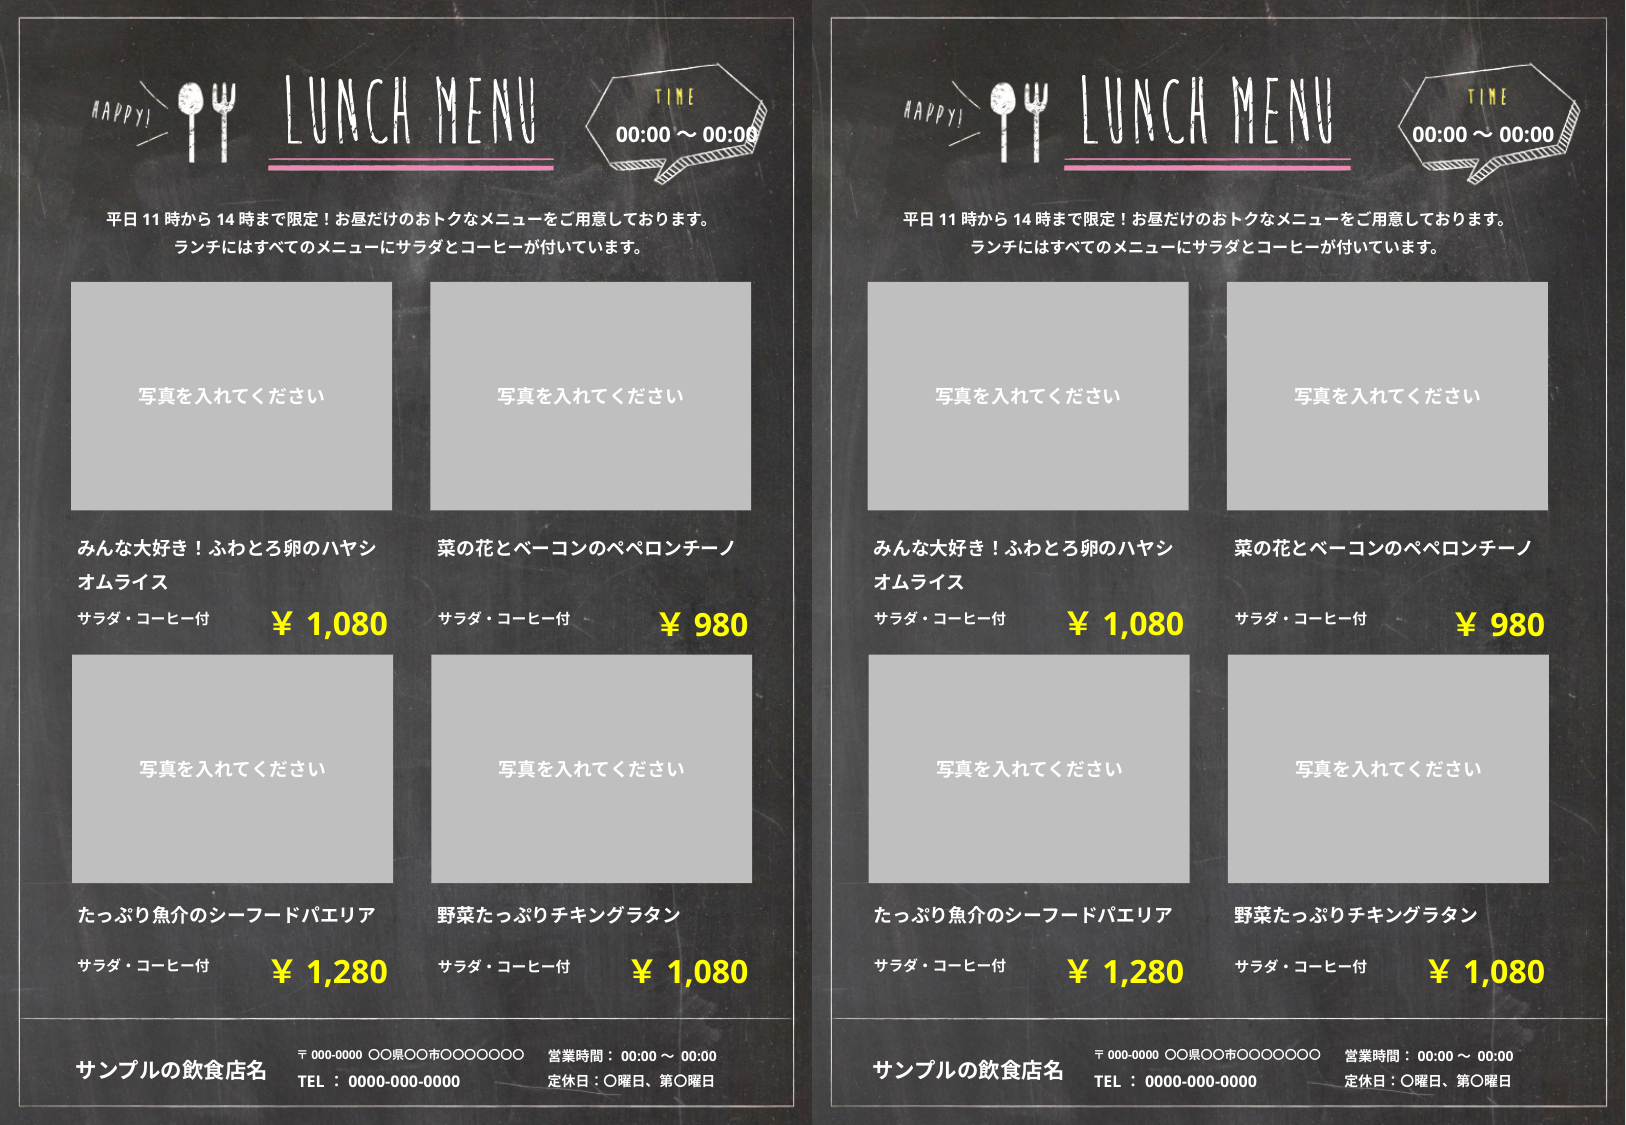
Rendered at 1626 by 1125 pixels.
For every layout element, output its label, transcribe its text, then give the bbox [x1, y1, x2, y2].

text_box 営業時間：00:00～ 00:00 定休日：〇曜日、第〇曜日 [1329, 1031, 1531, 1097]
text_box 平日11時から14時まで限定！お昼だけのおトクなメニューをご用意しております。 ランチにはすべてのメニューにサラダとコーヒーが付いています。 [867, 192, 1548, 265]
text_box 〒000-0000 〇〇県〇〇市〇〇〇〇〇〇〇 [281, 1033, 533, 1070]
text_box ￥1,080 [601, 924, 764, 998]
text_box サラダ・コーヒー付 [858, 940, 1076, 983]
text_box ￥1,280 [1039, 924, 1200, 997]
picture [0, 0, 1626, 1125]
text_box たっぷり魚介のシーフードパエリア [858, 885, 1198, 934]
text_box サラダ・コーヒー付 [423, 593, 640, 635]
text_box 営業時間：00:00～ 00:00 定休日：〇曜日、第〇曜日 [533, 1031, 735, 1097]
text_box 〒000-0000 〇〇県〇〇市〇〇〇〇〇〇〇 [1078, 1033, 1329, 1070]
text_box 菜の花とベーコンのペペロンチーノ [1219, 518, 1559, 567]
text_box 写真を入れてください [430, 654, 753, 884]
text_box サンプルの飲食店名 [60, 1037, 282, 1091]
text_box 写真を入れてください [1227, 654, 1550, 884]
text_box 写真を入れてください [868, 654, 1191, 884]
text_box ￥1,080 [242, 576, 403, 650]
text_box 写真を入れてください [1226, 281, 1549, 511]
text_box みんな大好き！ふわとろ卵のハヤシオムライス [858, 518, 1198, 593]
text_box 平日11時から14時まで限定！お昼だけのおトクなメニューをご用意しております。 ランチにはすべてのメニューにサラダとコーヒーが付いています。 [71, 192, 752, 265]
text_box サンプルの飲食店名 [857, 1037, 1079, 1091]
text_box みんな大好き！ふわとろ卵のハヤシオムライス [62, 518, 401, 593]
text_box たっぷり魚介のシーフードパエリア [62, 885, 401, 934]
text_box TEL：0000-000-0000 [282, 1054, 546, 1098]
text_box 写真を入れてください [867, 281, 1190, 511]
text_box ￥1,280 [242, 924, 403, 997]
text_box サラダ・コーヒー付 [62, 940, 279, 983]
text_box 菜の花とベーコンのペペロンチーノ [423, 518, 762, 567]
text_box 写真を入れてください [70, 281, 393, 511]
text_box TEL：0000-000-0000 [1079, 1054, 1342, 1098]
text_box サラダ・コーヒー付 [1219, 593, 1436, 635]
text_box サラダ・コーヒー付 [423, 941, 640, 983]
text_box 00:00～00:00 [601, 100, 778, 154]
text_box 00:00～00:00 [1397, 100, 1574, 154]
text_box サラダ・コーヒー付 [62, 593, 279, 635]
text_box ￥1,080 [1397, 924, 1560, 998]
text_box サラダ・コーヒー付 [858, 593, 1076, 635]
text_box 野菜たっぷりチキングラタン [1219, 884, 1559, 934]
text_box 写真を入れてください [71, 654, 394, 884]
text_box ￥980 [601, 577, 764, 650]
text_box ￥1,080 [1039, 576, 1200, 650]
text_box 写真を入れてください [429, 281, 752, 511]
text_box ￥980 [1397, 577, 1560, 650]
text_box 野菜たっぷりチキングラタン [423, 884, 762, 934]
text_box サラダ・コーヒー付 [1219, 941, 1436, 983]
